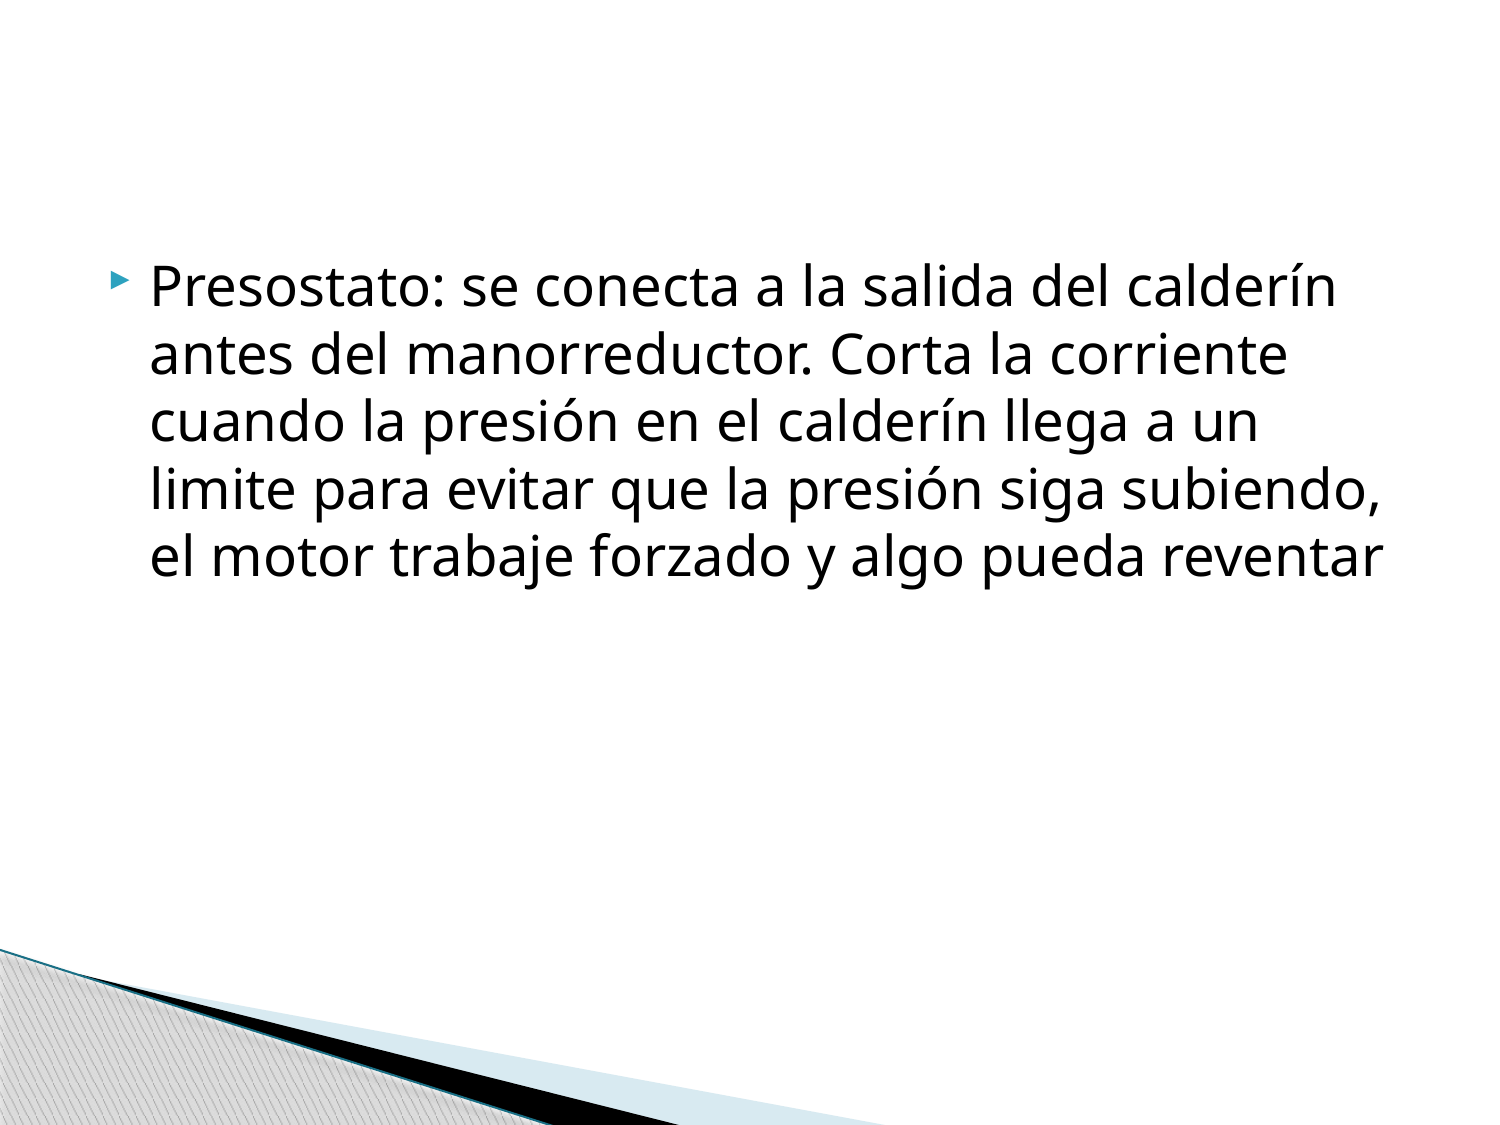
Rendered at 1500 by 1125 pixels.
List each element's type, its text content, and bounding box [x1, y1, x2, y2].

list Presostato: se conecta a la salida del calderín antes del manorreductor. Corta la corriente cuando la presión en el calderín llega a un limite para evitar que la presión siga subiendo, el motor trabaje forzado y algo pueda reventar [75, 243, 1425, 986]
